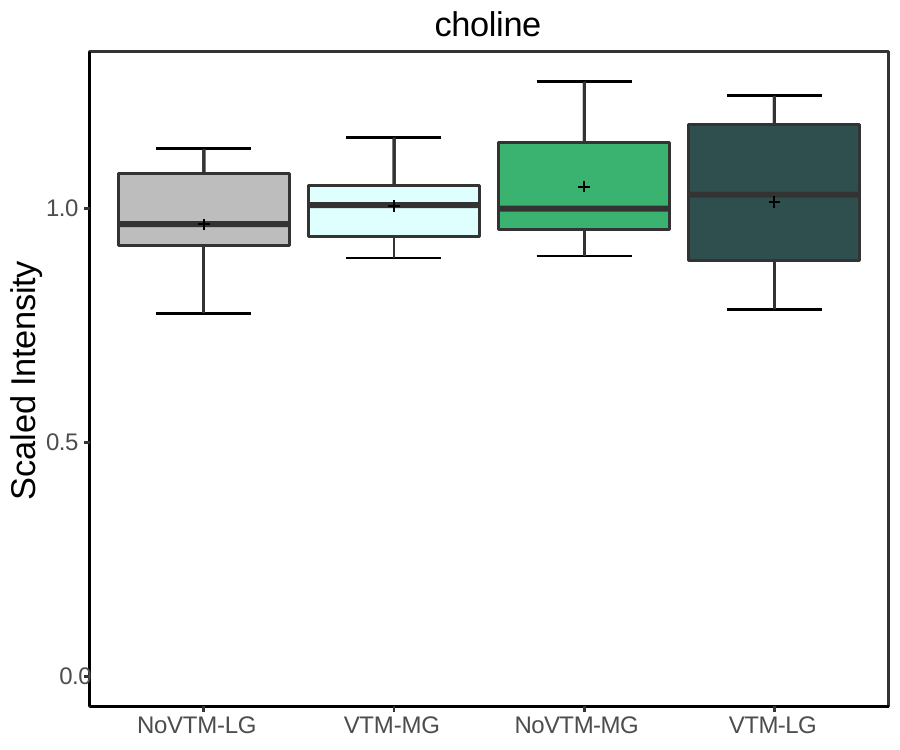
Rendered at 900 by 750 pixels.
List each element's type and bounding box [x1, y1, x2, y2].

text_box [83, 50, 891, 738]
text_box [1, 256, 82, 503]
text_box [44, 190, 82, 222]
slide_number [134, 713, 275, 750]
text_box [432, 0, 546, 44]
footer [57, 661, 95, 750]
